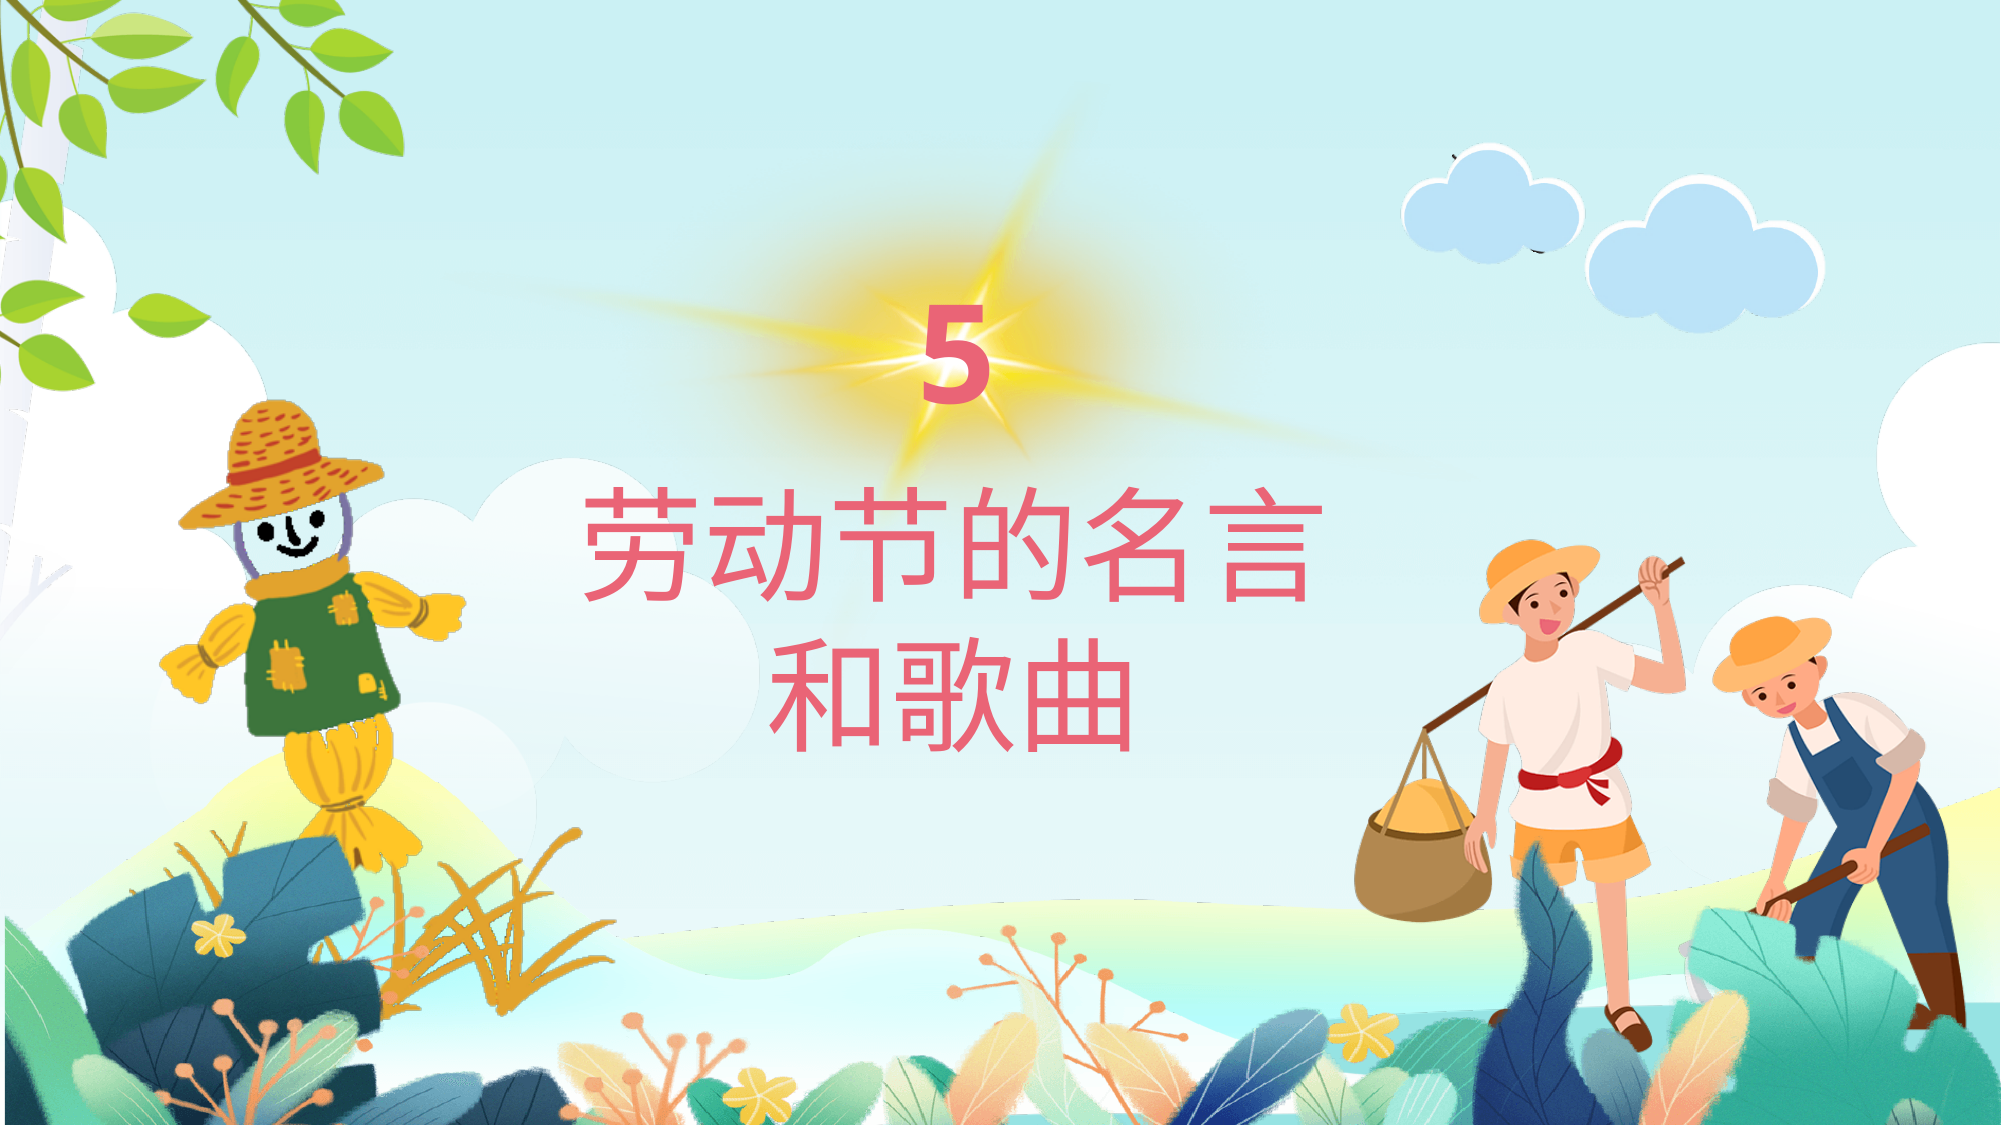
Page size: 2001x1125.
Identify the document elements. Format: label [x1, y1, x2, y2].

picture [0, 0, 2001, 1125]
text_box [295, 0, 1714, 854]
